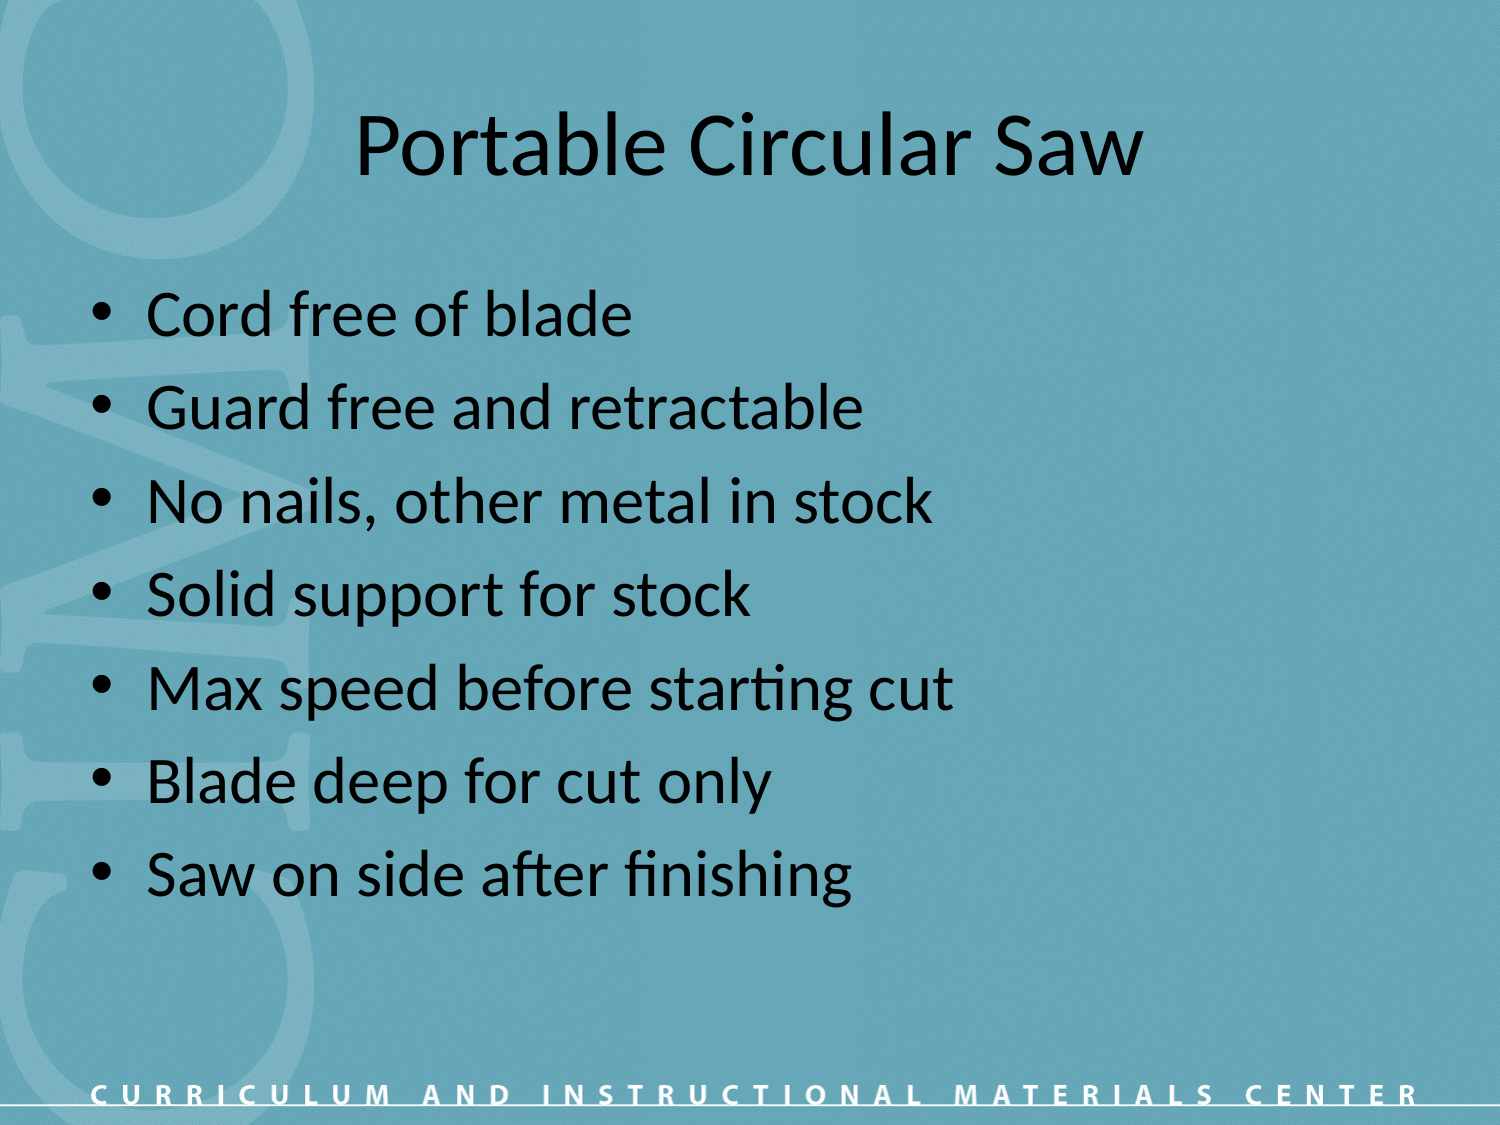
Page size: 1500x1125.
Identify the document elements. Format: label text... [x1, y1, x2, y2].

list Cord free of blade Guard free and retractable No nails, other metal in stock Solid support for stock Max speed before starting cut Blade deep for cut only Saw on side after finishing [75, 262, 1425, 1005]
title Portable Circular Saw [75, 45, 1425, 233]
